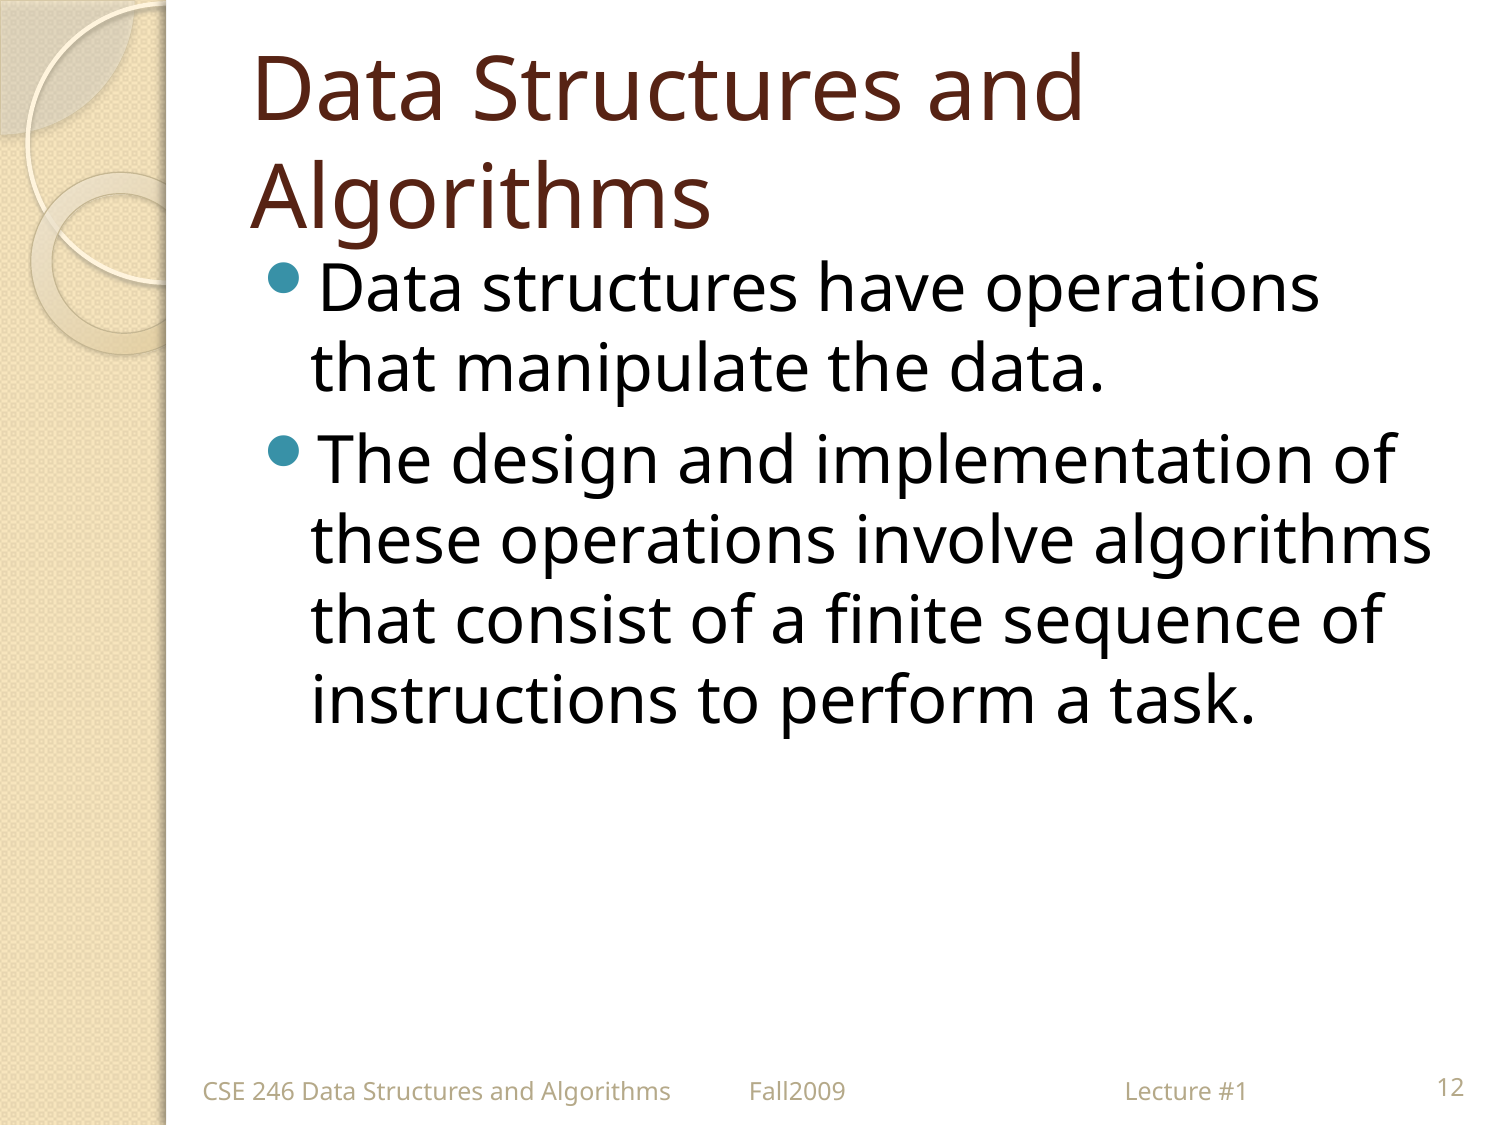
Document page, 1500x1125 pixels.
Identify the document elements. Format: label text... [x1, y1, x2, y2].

slide_number 12 [1413, 1034, 1488, 1113]
footer CSE 246 Data Structures and Algorithms Fall2009 Lecture #1 [187, 1034, 1413, 1113]
list Data structures have operations that manipulate the data. The design and implementation of these operations involve algorithms that consist of a finite sequence of instructions to perform a task. [235, 237, 1466, 1025]
title Data Structures and Algorithms [235, 45, 1466, 233]
